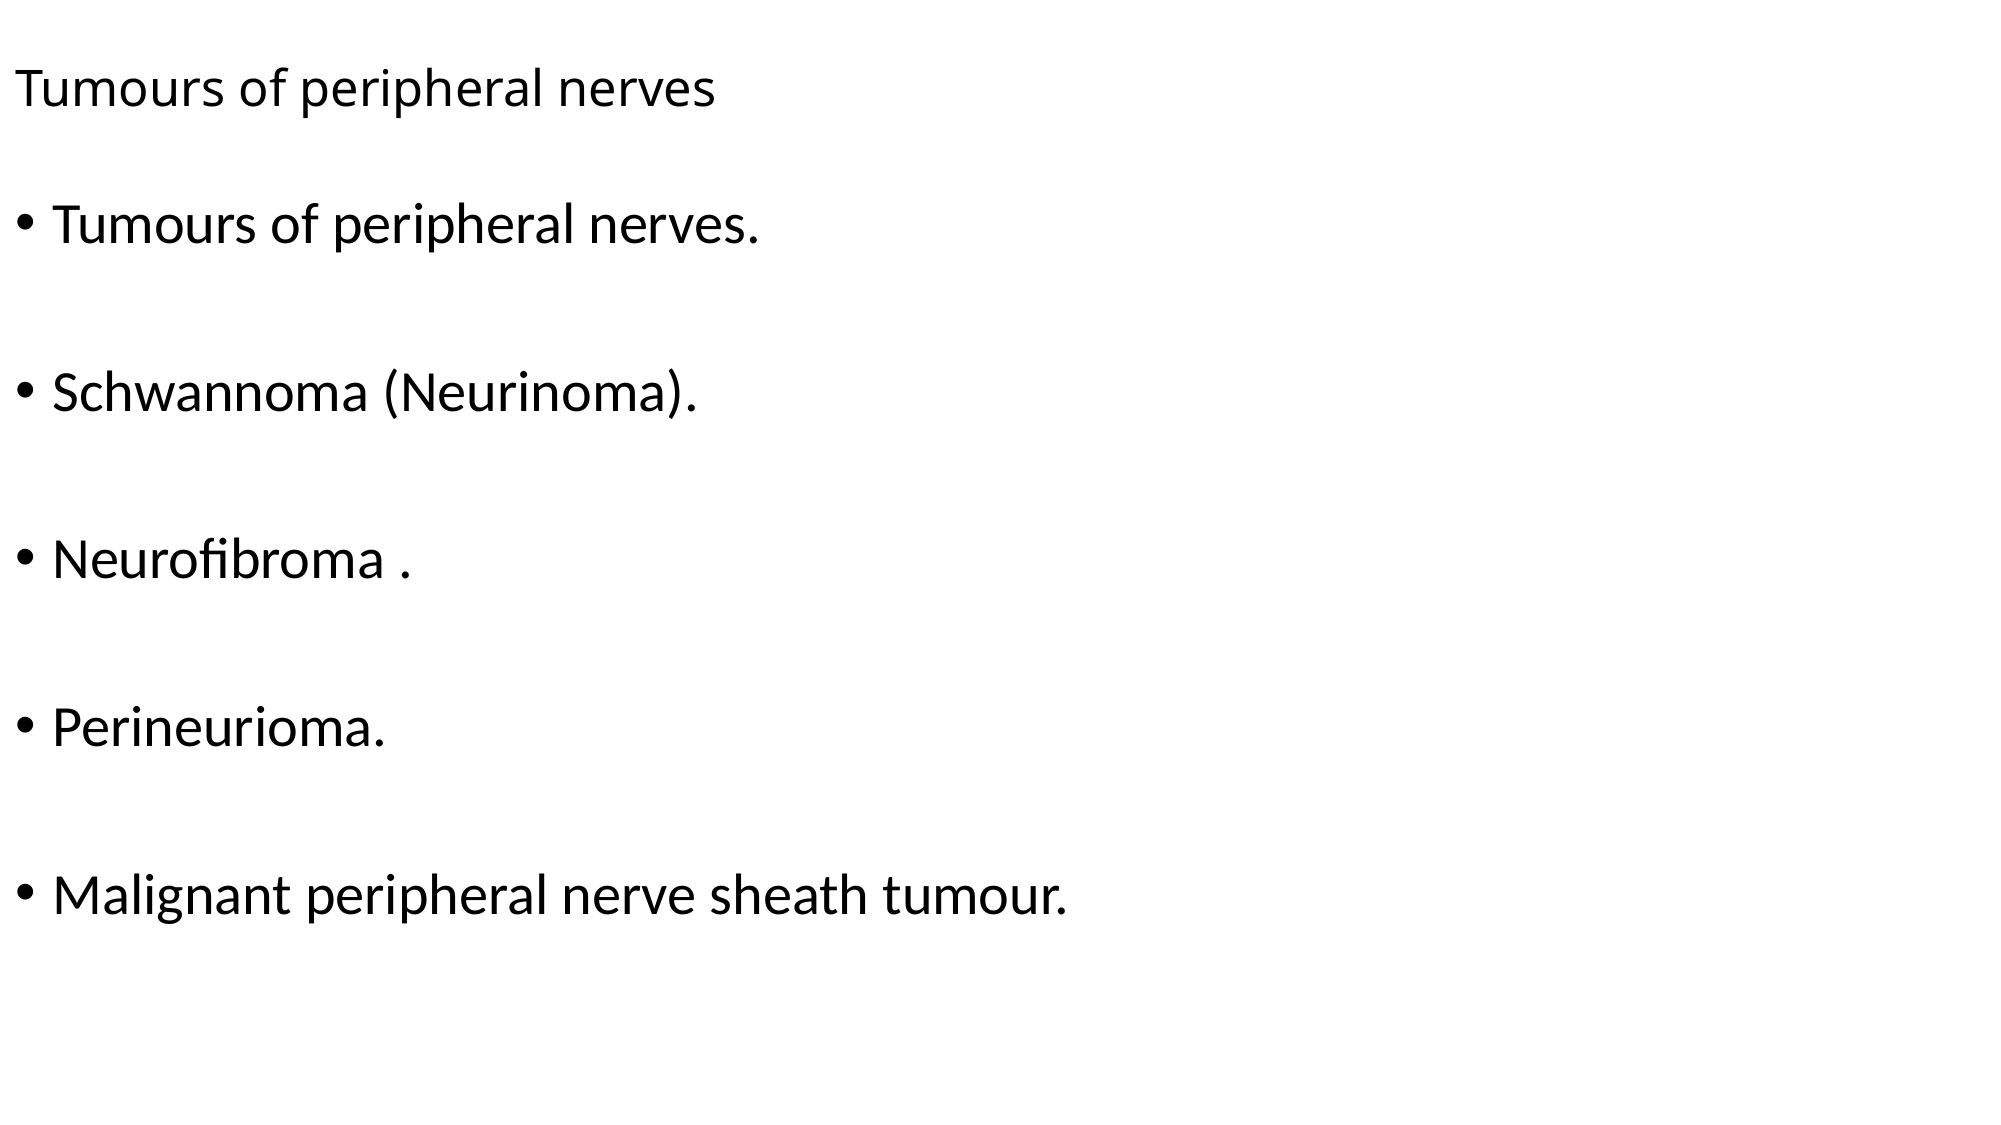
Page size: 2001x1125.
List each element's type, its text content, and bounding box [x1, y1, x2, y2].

title Tumours of peripheral nerves [0, 0, 1863, 185]
list Tumours of peripheral nerves. Schwannoma (Neurinoma). Neurofibroma . Perineurioma. Malignant peripheral nerve sheath tumour. [0, 185, 2000, 1107]
